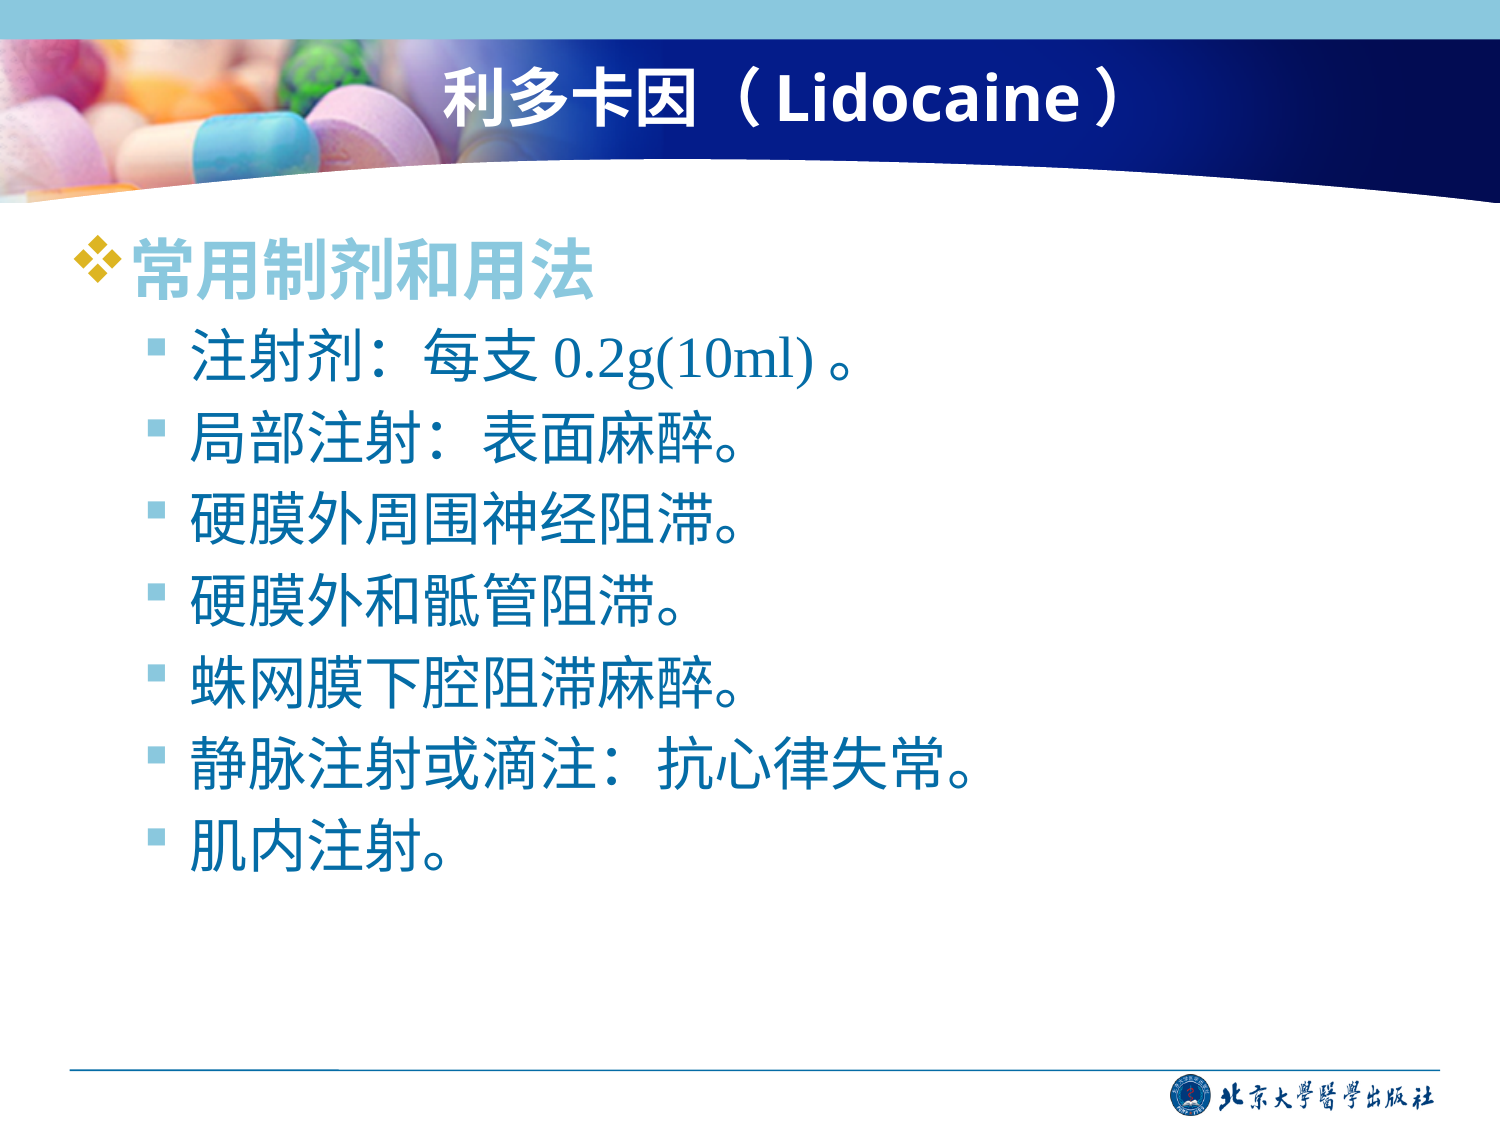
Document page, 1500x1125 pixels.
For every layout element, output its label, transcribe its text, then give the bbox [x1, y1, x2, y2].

list 常用制剂和用法 注射剂：每支0.2g(10ml)。 局部注射：表面麻醉。 硬膜外周围神经阻滞。 硬膜外和骶管阻滞。 蛛网膜下腔阻滞麻醉。 静脉注射或滴注：抗心律失常。 肌内注射。 [52, 219, 1466, 1021]
picture [1170, 1074, 1436, 1118]
picture [0, 40, 1500, 203]
title 利多卡因（Lidocaine） [137, 49, 1463, 143]
